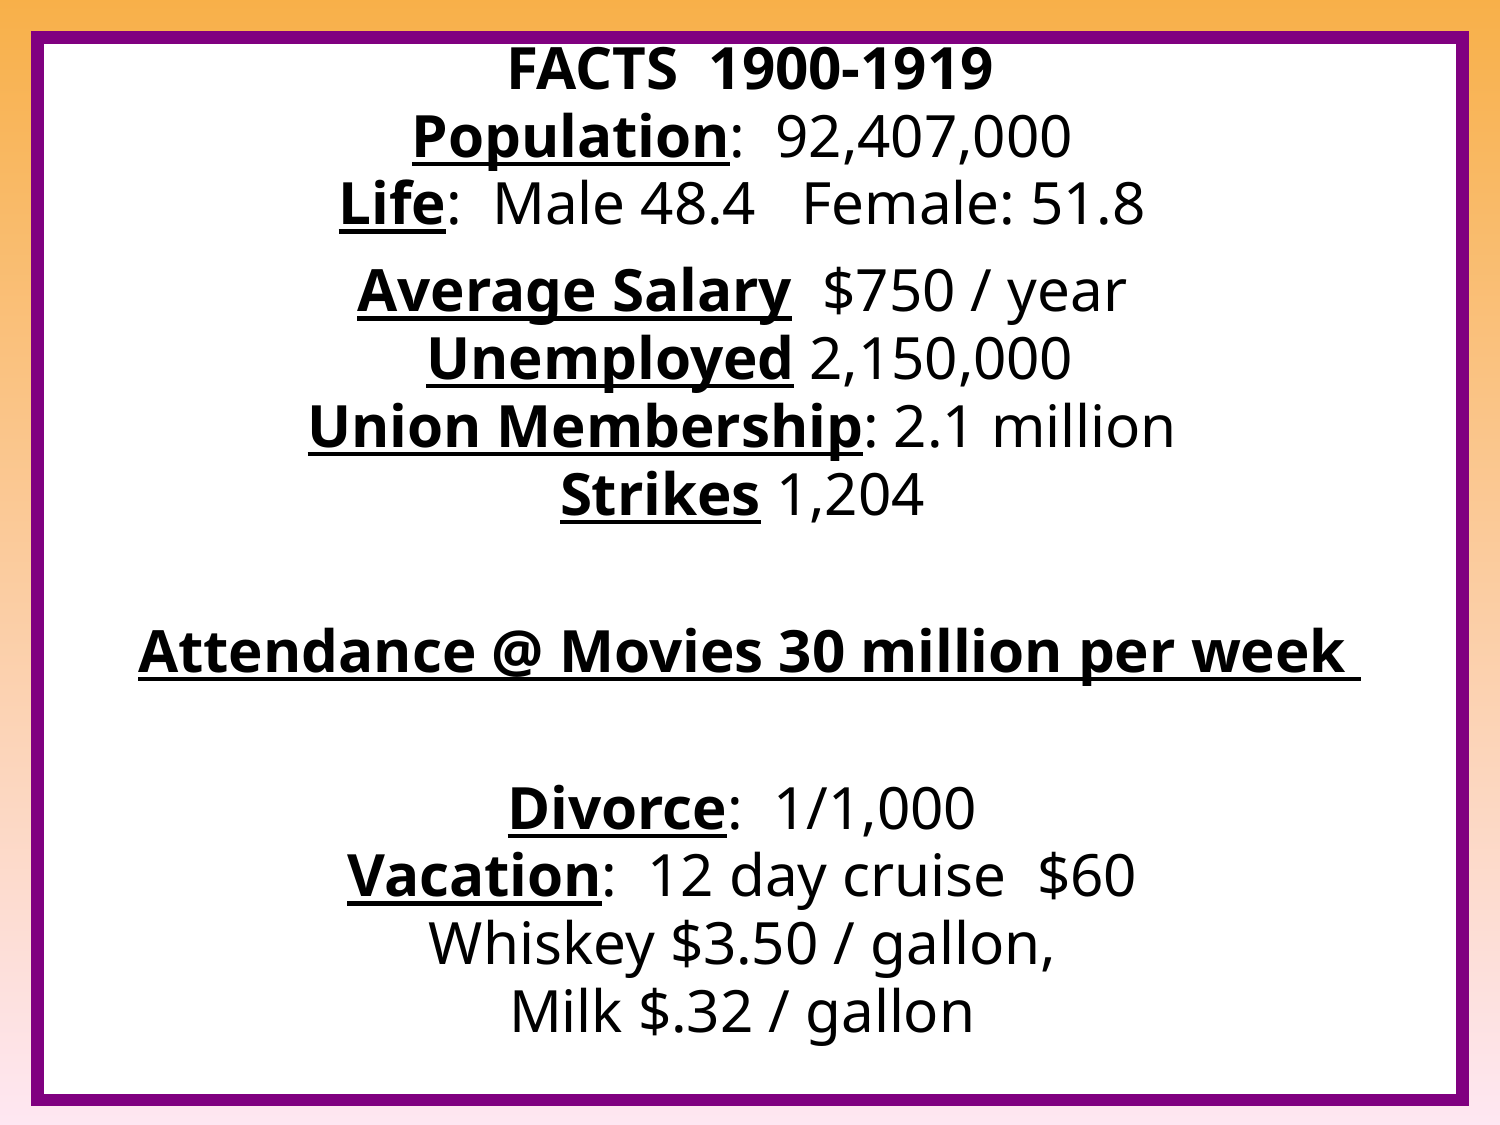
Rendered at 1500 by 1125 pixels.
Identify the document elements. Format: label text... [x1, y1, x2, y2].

text_box FACTS 1900-1919 Population: 92,407,000 Life: Male 48.4 Female: 51.8 Average Salary $750 / year Unemployed 2,150,000 Union Membership: 2.1 million Strikes 1,204 Attendance @ Movies 30 million per week Divorce: 1/1,000 Vacation: 12 day cruise $60 Whiskey $3.50 / gallon, Milk $.32 / gallon [37, 37, 1463, 1100]
